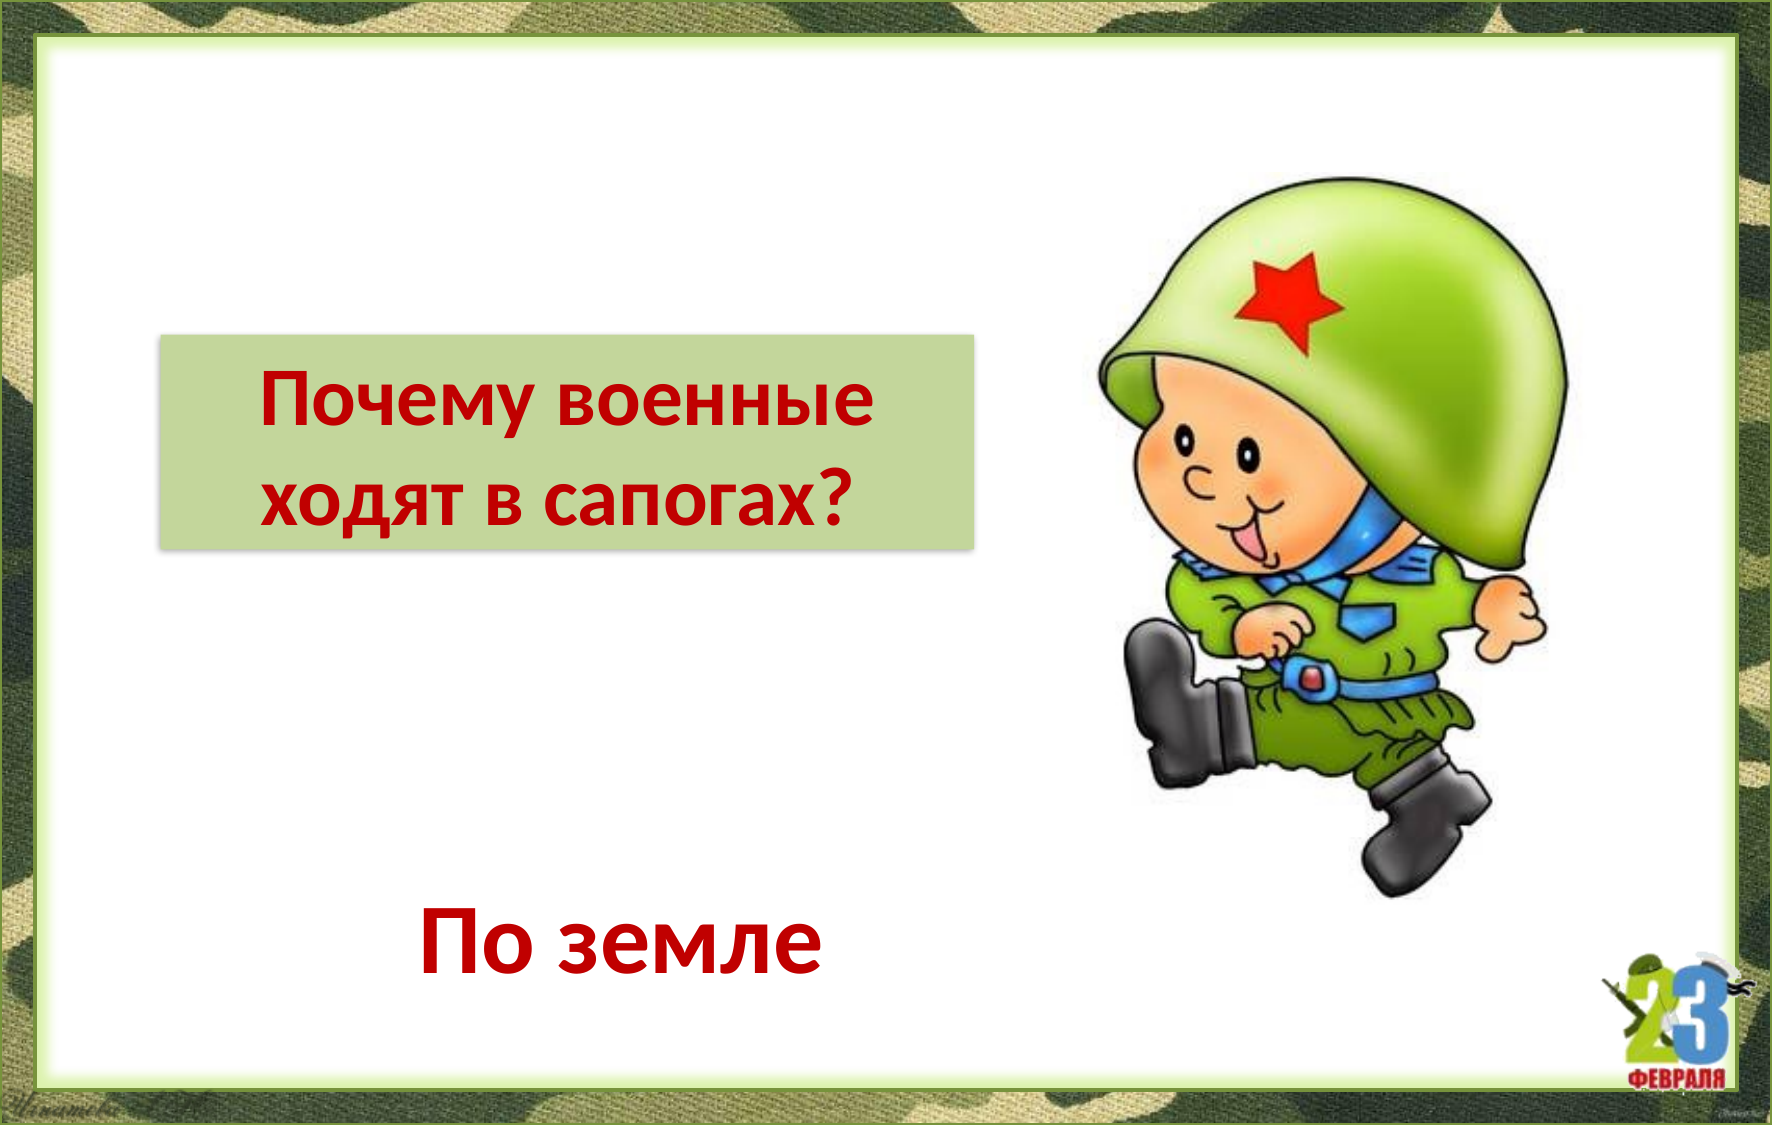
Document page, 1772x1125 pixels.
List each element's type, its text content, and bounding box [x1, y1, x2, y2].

text_box По земле [160, 865, 1082, 1001]
picture [2, 2, 1772, 1123]
text_box Почему военные ходят в сапогах? [160, 334, 975, 550]
picture [1035, 172, 1681, 926]
